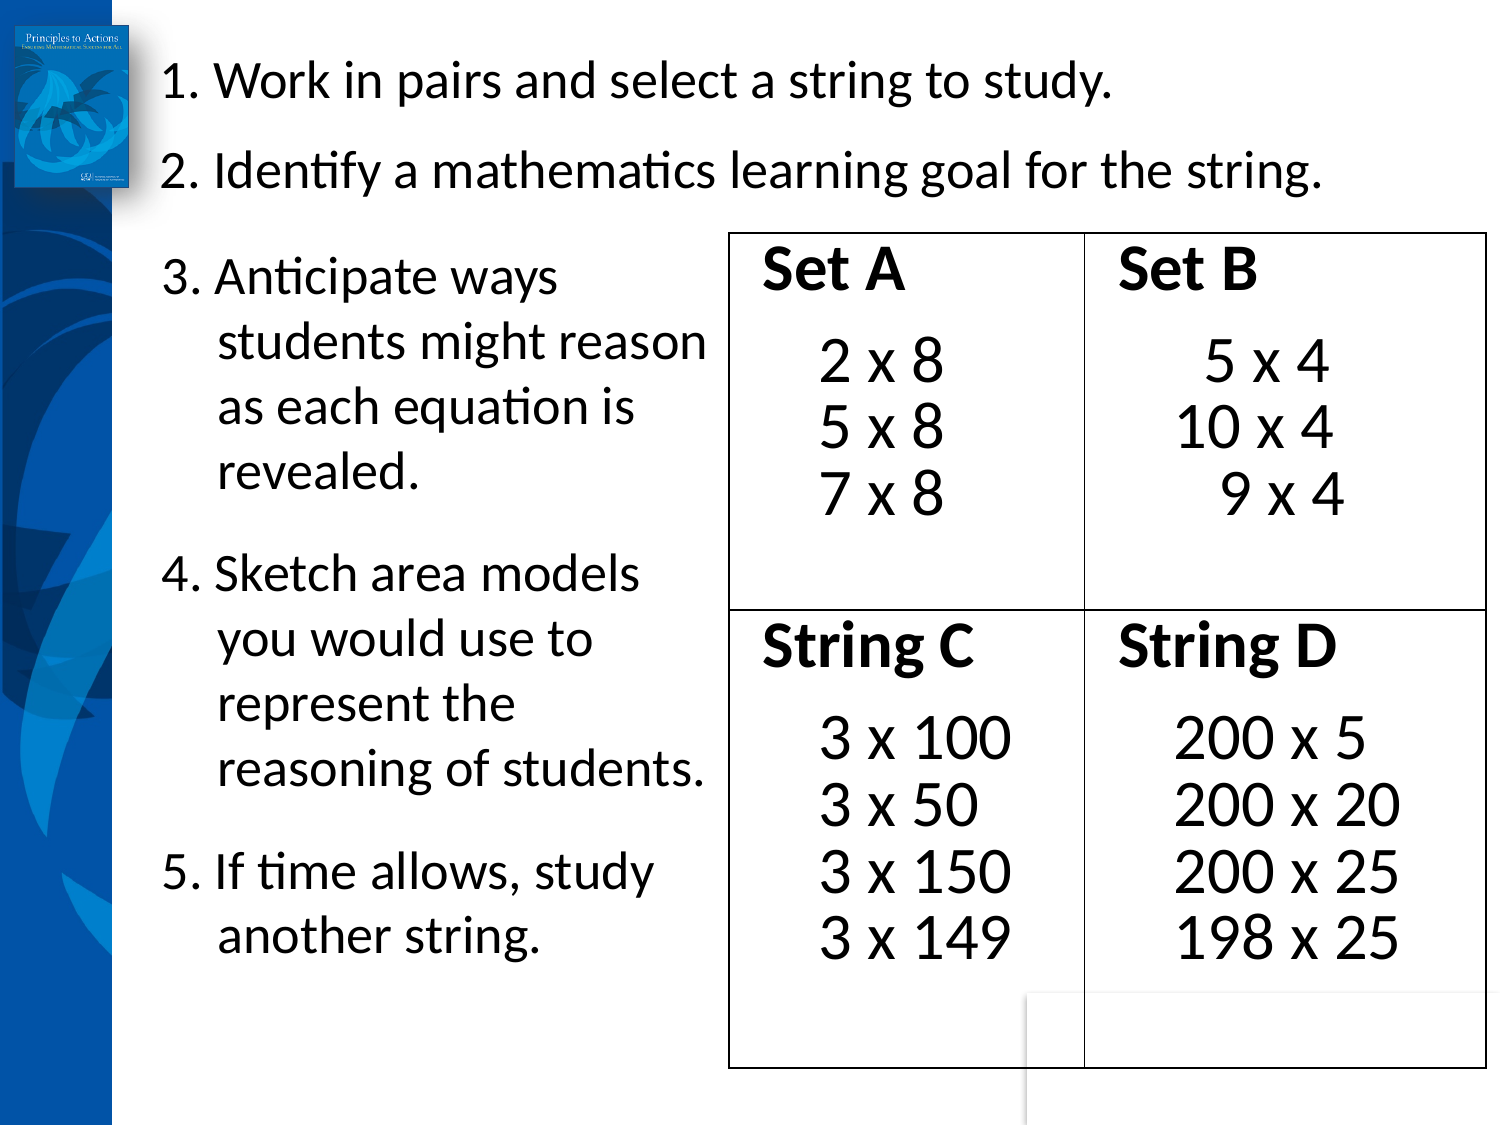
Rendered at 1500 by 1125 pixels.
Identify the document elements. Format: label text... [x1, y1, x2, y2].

picture [0, 0, 112, 1125]
table_header Set B 5 x 4 10 x 4 9 x 4 [1085, 234, 1485, 609]
table_cell String D 200 x 5 200 x 20 200 x 25 198 x 25 [1085, 611, 1485, 1067]
picture [15, 26, 128, 187]
table_header Set A 2 x 8 5 x 8 7 x 8 [730, 234, 1084, 609]
text_box 1. Work in pairs and select a string to study. 2. Identify a mathematics learning goal for the string. [145, 37, 1474, 207]
text_box [1026, 992, 1500, 1125]
table_cell String C 3 x 100 3 x 50 3 x 150 3 x 149 [730, 611, 1084, 1067]
text_box 3. Anticipate ways students might reason as each equation is revealed. 4. Sketch area models you would use to represent the reasoning of students. 5. If time allows, study another string. [146, 232, 728, 973]
